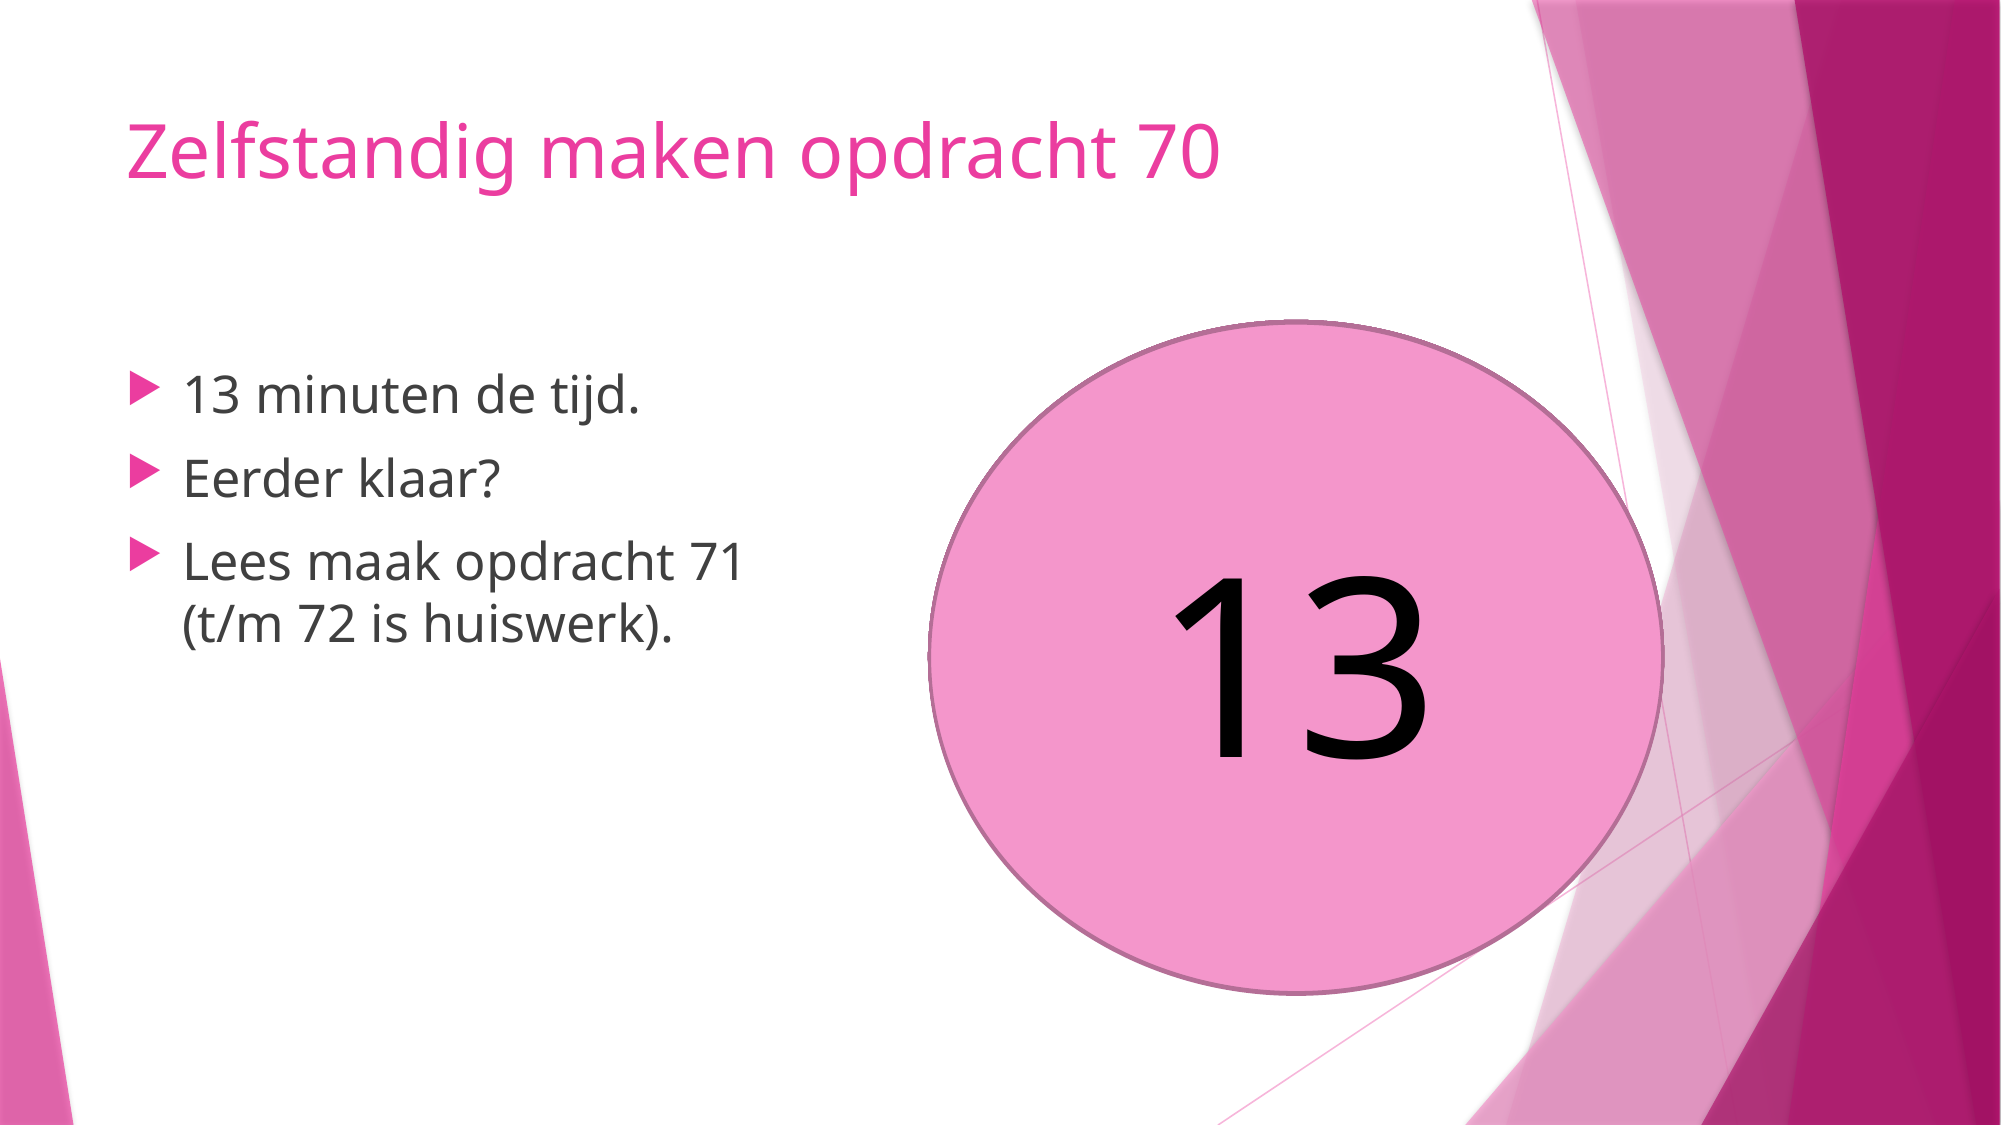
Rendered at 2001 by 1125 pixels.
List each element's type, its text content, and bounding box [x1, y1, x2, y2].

list 13 minuten de tijd. Eerder klaar? Lees maak opdracht 71 (t/m 72 is huiswerk). [111, 354, 831, 962]
title Zelfstandig maken opdracht 70 [111, 96, 1522, 313]
text_box 13 [927, 321, 1665, 995]
